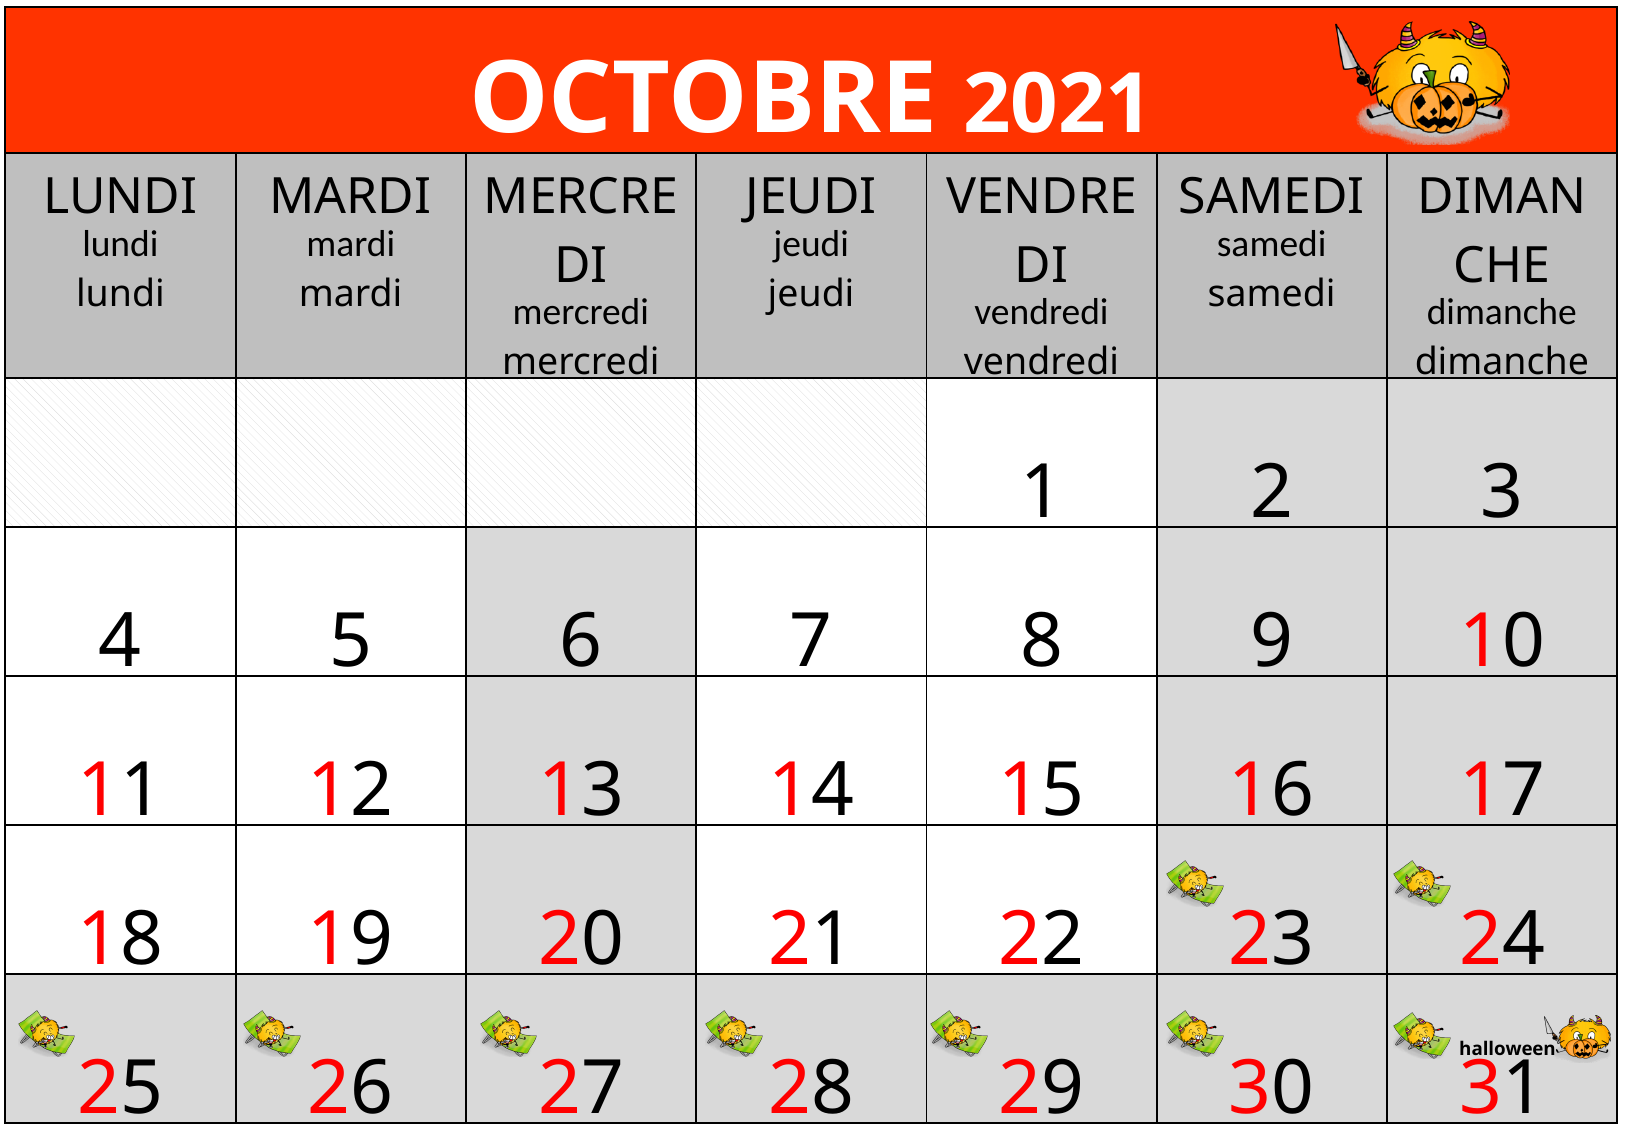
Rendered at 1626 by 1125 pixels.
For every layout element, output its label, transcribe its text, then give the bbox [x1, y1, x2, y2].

table_cell 9 [1158, 528, 1386, 675]
table_cell 4 [6, 528, 235, 675]
picture [243, 1010, 301, 1058]
text_box halloween [1448, 1029, 1540, 1067]
table_cell 31 [1388, 975, 1616, 1122]
table_cell 1 [927, 379, 1156, 526]
table_cell 22 [927, 826, 1156, 973]
table_cell MARDI mardi mardi [237, 154, 465, 377]
table_cell 2 [1158, 379, 1386, 526]
table_cell [697, 379, 926, 526]
table_header OCTOBRE 2021 [6, 8, 1616, 152]
table_cell VENDREDI vendredi vendredi [927, 154, 1156, 377]
table_cell 24 [1388, 826, 1616, 973]
table_cell 28 [697, 975, 926, 1122]
picture [1166, 860, 1224, 907]
picture [1393, 1012, 1451, 1059]
table_cell SAMEDI samedi samedi [1158, 154, 1386, 377]
table_cell [467, 379, 695, 526]
table_cell 23 [1158, 826, 1386, 973]
table_cell 29 [927, 975, 1156, 1122]
table_cell 26 [237, 975, 465, 1122]
table_cell JEUDI jeudi jeudi [697, 154, 926, 377]
table_cell 15 [927, 677, 1156, 824]
table_cell DIMANCHE dimanche dimanche [1388, 154, 1616, 377]
table_cell 13 [467, 677, 695, 824]
table_cell 6 [467, 528, 695, 675]
table_cell 3 [1388, 379, 1616, 526]
picture [17, 1010, 76, 1058]
table_cell 25 [6, 975, 235, 1122]
table_cell 12 [237, 677, 465, 824]
table_cell 19 [237, 826, 465, 973]
table_cell 8 [927, 528, 1156, 675]
table_cell 14 [697, 677, 926, 824]
table_cell 7 [697, 528, 926, 675]
table_cell MERCREDI mercredi mercredi [467, 154, 695, 377]
picture [1544, 1015, 1611, 1063]
table_cell [6, 379, 235, 526]
table_cell 20 [467, 826, 695, 973]
table_cell 17 [1388, 677, 1616, 824]
table_cell 16 [1158, 677, 1386, 824]
table_cell 21 [697, 826, 926, 973]
picture [705, 1010, 763, 1058]
table_cell 27 [467, 975, 695, 1122]
table_cell 10 [1388, 528, 1616, 675]
table_cell [237, 379, 465, 526]
table_cell 18 [6, 826, 235, 973]
picture [1393, 860, 1451, 907]
table_cell LUNDI lundi lundi [6, 154, 235, 377]
table_cell 5 [237, 528, 465, 675]
picture [479, 1010, 538, 1058]
picture [1166, 1010, 1224, 1058]
picture [1334, 20, 1510, 145]
table_cell 11 [6, 677, 235, 824]
picture [930, 1010, 988, 1058]
table_cell 30 [1158, 975, 1386, 1122]
